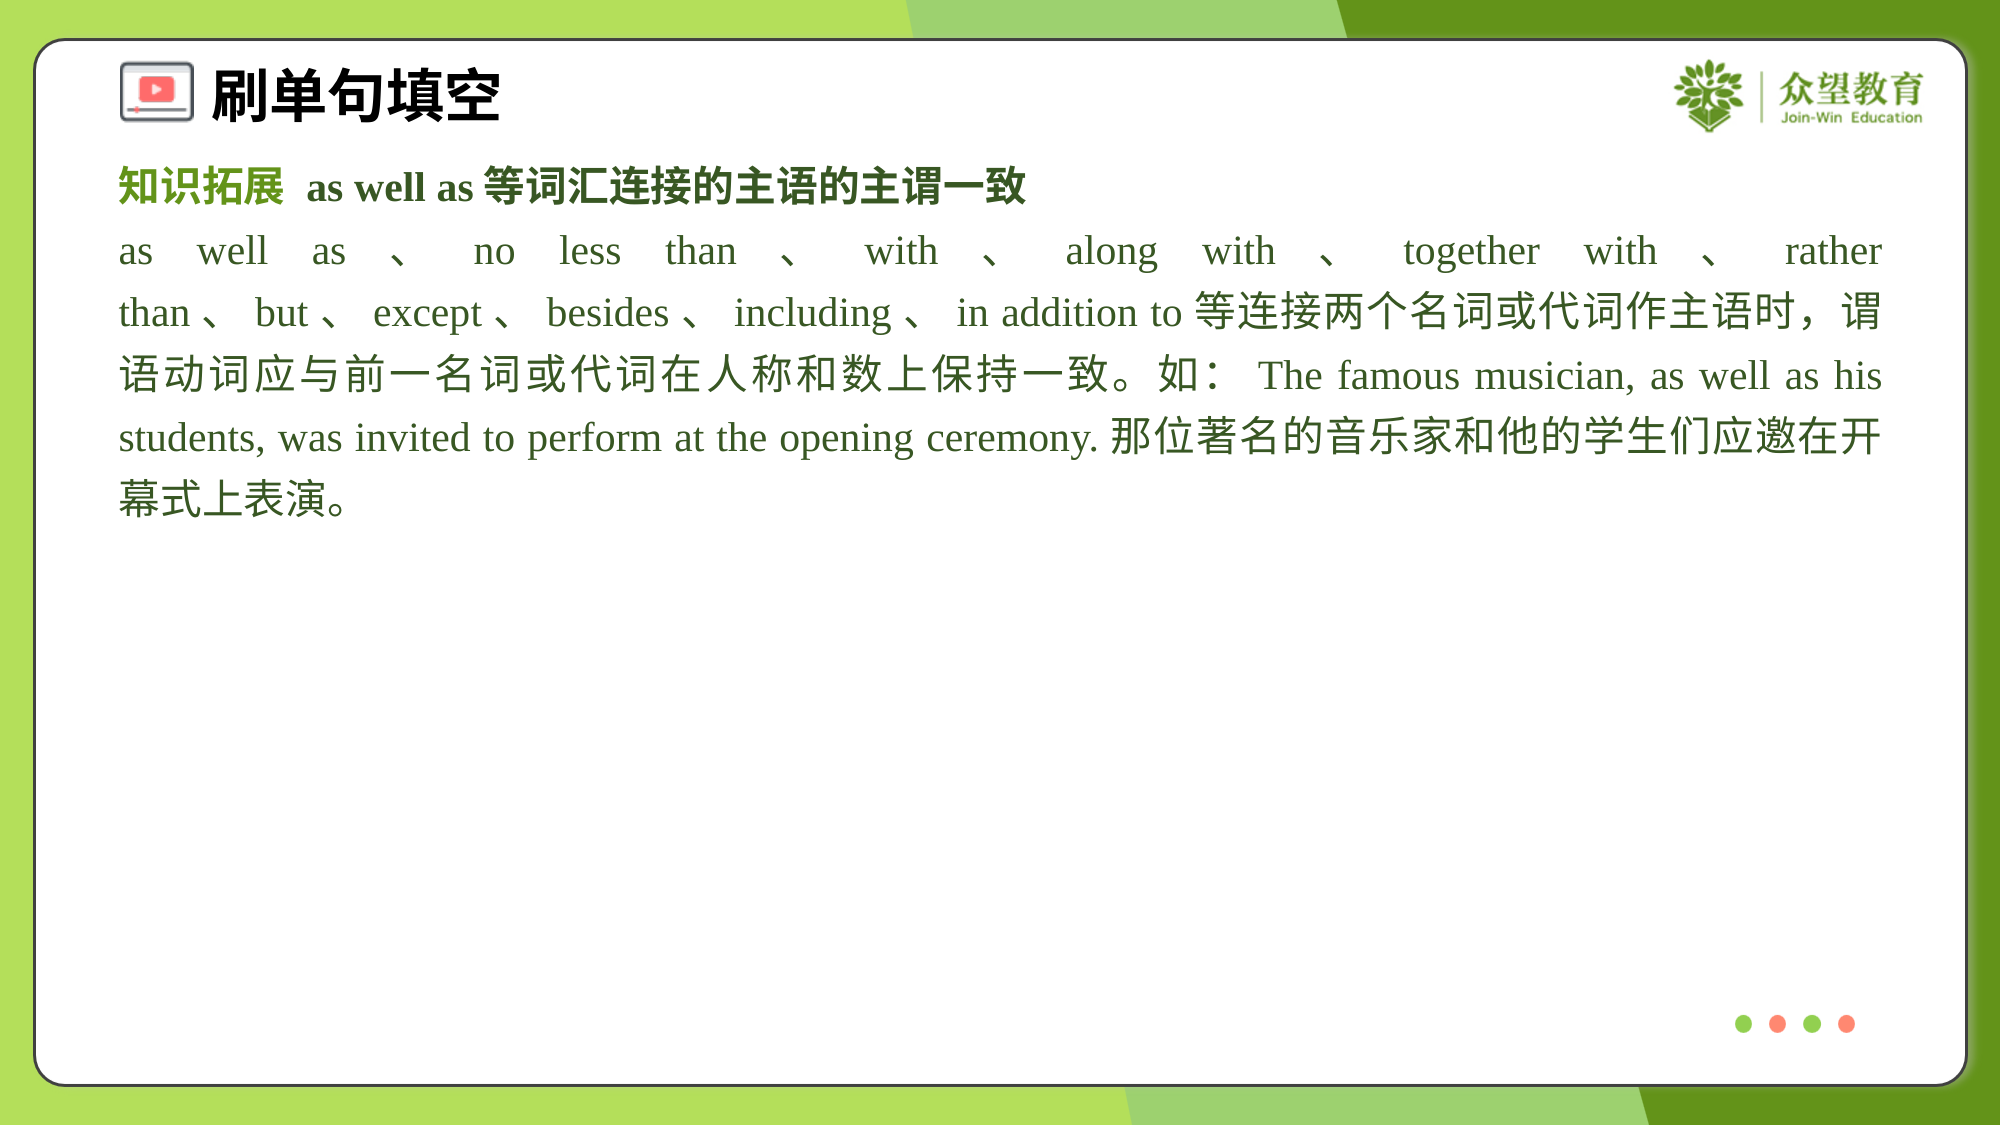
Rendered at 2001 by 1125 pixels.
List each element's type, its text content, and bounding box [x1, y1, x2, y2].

picture [0, 0, 2000, 1125]
text_box 知识拓展 as well as等词汇连接的主语的主谓一致 as well as、no less than、with、along with、together with、rather than、but、except、besides、including、in addition to等连接两个名词或代词作主语时，谓语动词应与前一名词或代词在人称和数上保持一致。如：The famous musician, as well as his students, was invited to perform at the opening ceremony.那位著名的音乐家和他的学生们应邀在开幕式上表演。 [118, 147, 1883, 455]
